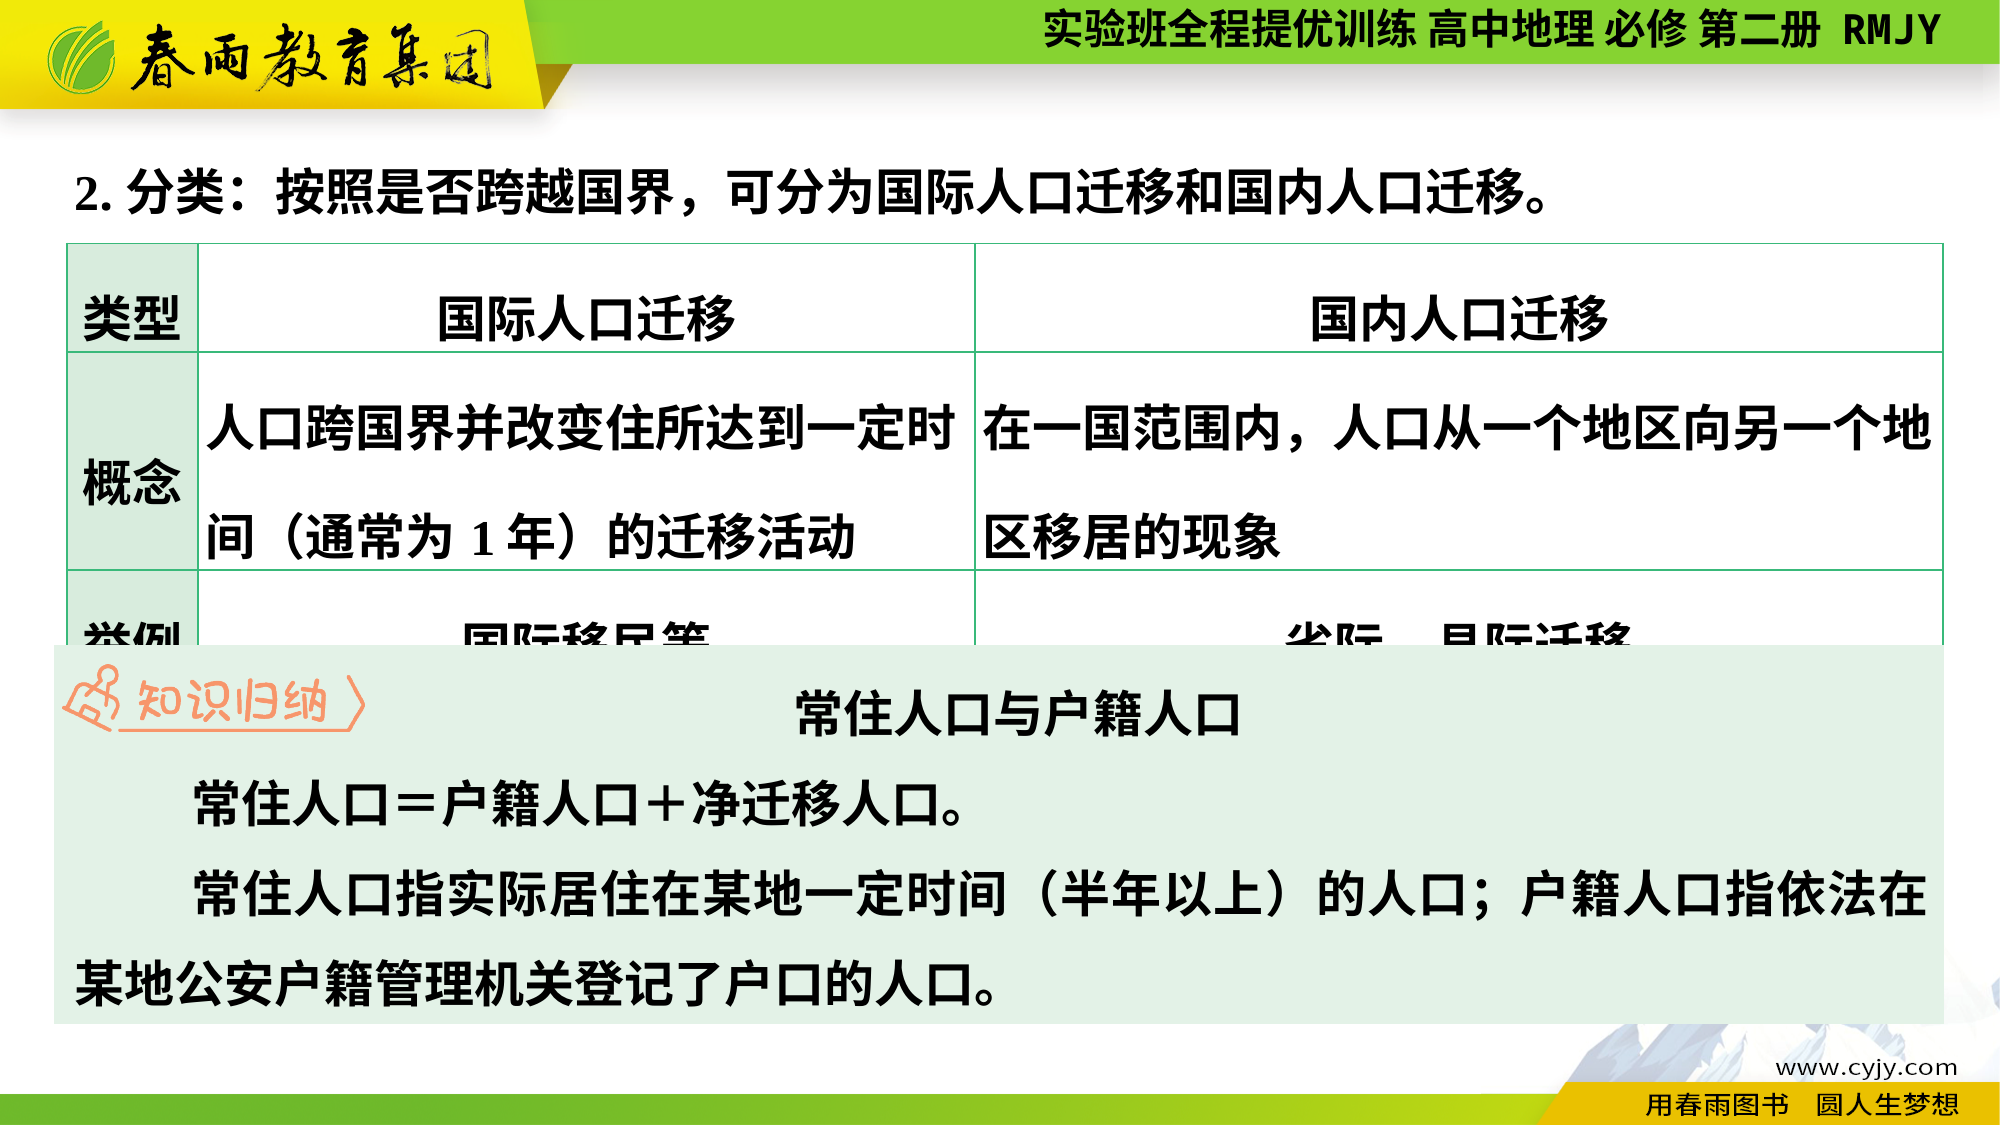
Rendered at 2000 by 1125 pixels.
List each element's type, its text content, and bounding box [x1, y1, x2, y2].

table_header 国际人口迁移 [199, 244, 974, 351]
table_header 类型 [68, 244, 197, 351]
table_cell 在一国范围内，人口从一个地区向另一个地区移居的现象 [976, 353, 1942, 569]
picture [0, 0, 2000, 1125]
table_cell 人口跨国界并改变住所达到一定时间（通常为1年）的迁移活动 [199, 353, 974, 569]
table_cell 省际、县际迁移 [976, 571, 1942, 644]
table_header 国内人口迁移 [976, 244, 1942, 351]
table_cell 概念 [68, 353, 197, 569]
list 2.分类：按照是否跨越国界，可分为国际人口迁移和国内人口迁移。 [59, 122, 1944, 217]
table_cell 国际移民等 [199, 571, 974, 644]
table_cell 举例 [68, 571, 197, 644]
